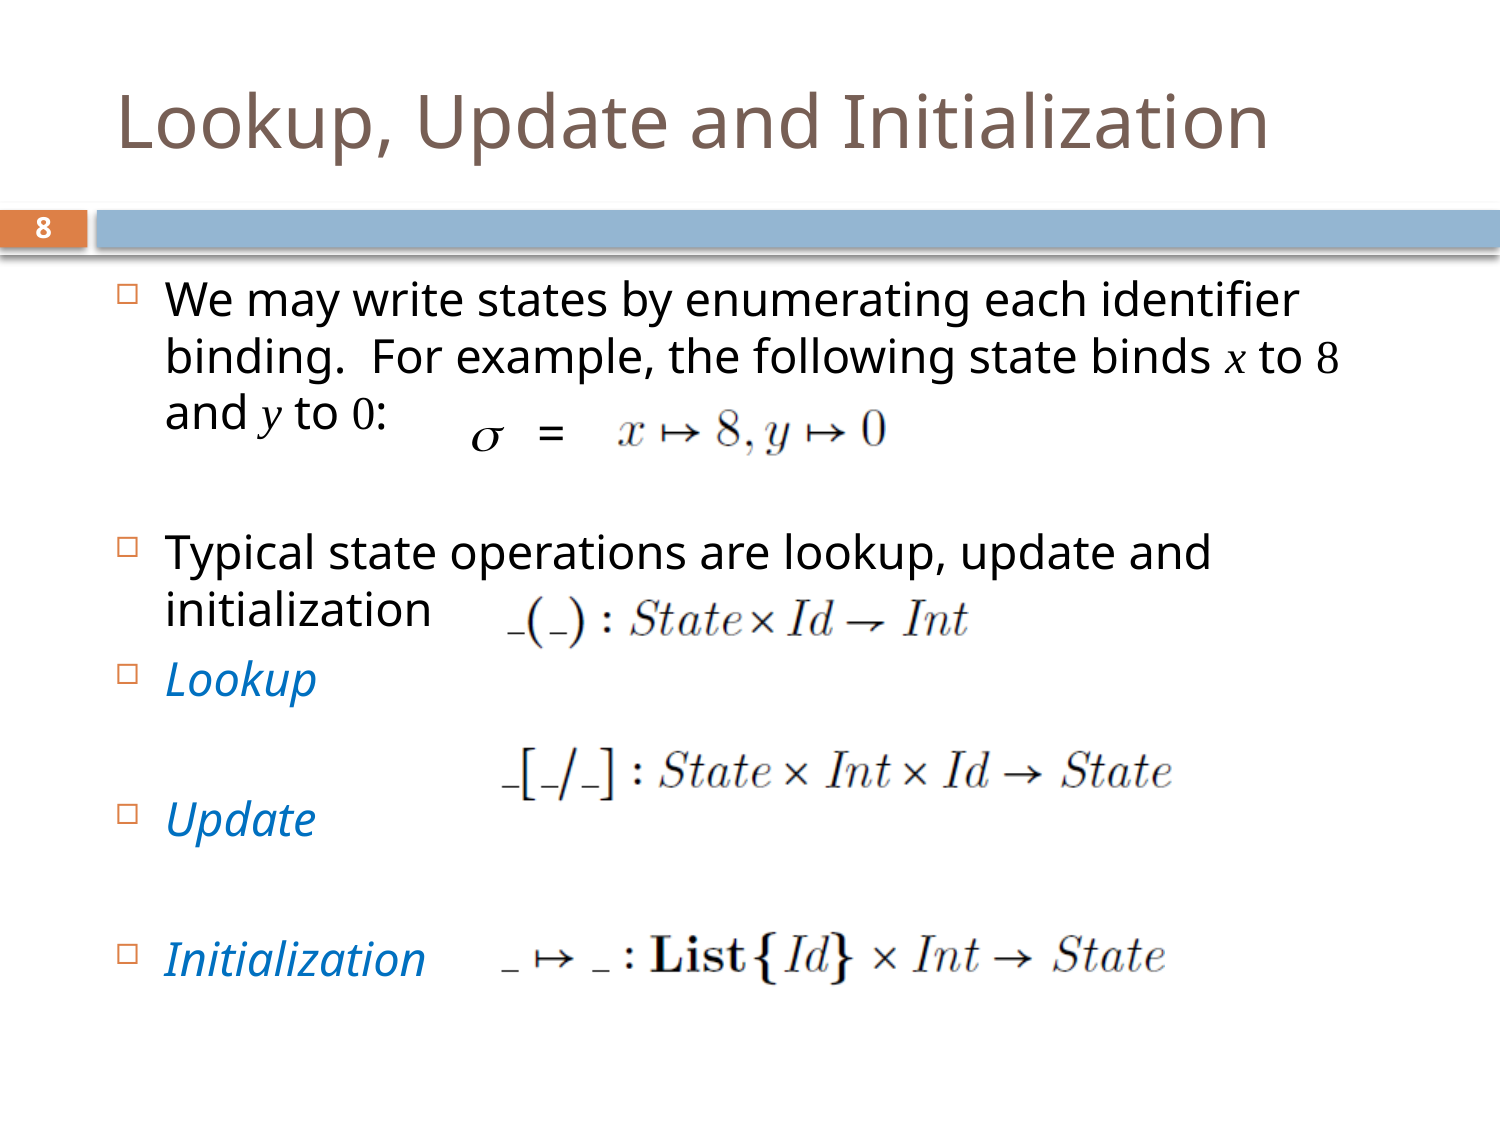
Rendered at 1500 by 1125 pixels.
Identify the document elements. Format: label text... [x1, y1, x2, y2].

text_box  = [453, 393, 581, 469]
picture [496, 737, 1176, 807]
picture [494, 926, 1166, 988]
list We may write states by enumerating each identifier binding. For example, the following state binds x to 8 and y to 0: Typical state operations are lookup, update and initialization Lookup Update Initialization [100, 262, 1438, 1000]
picture [613, 404, 887, 459]
picture [499, 588, 970, 651]
title Lookup, Update and Initialization [100, 37, 1438, 200]
slide_number 8 [0, 208, 88, 249]
